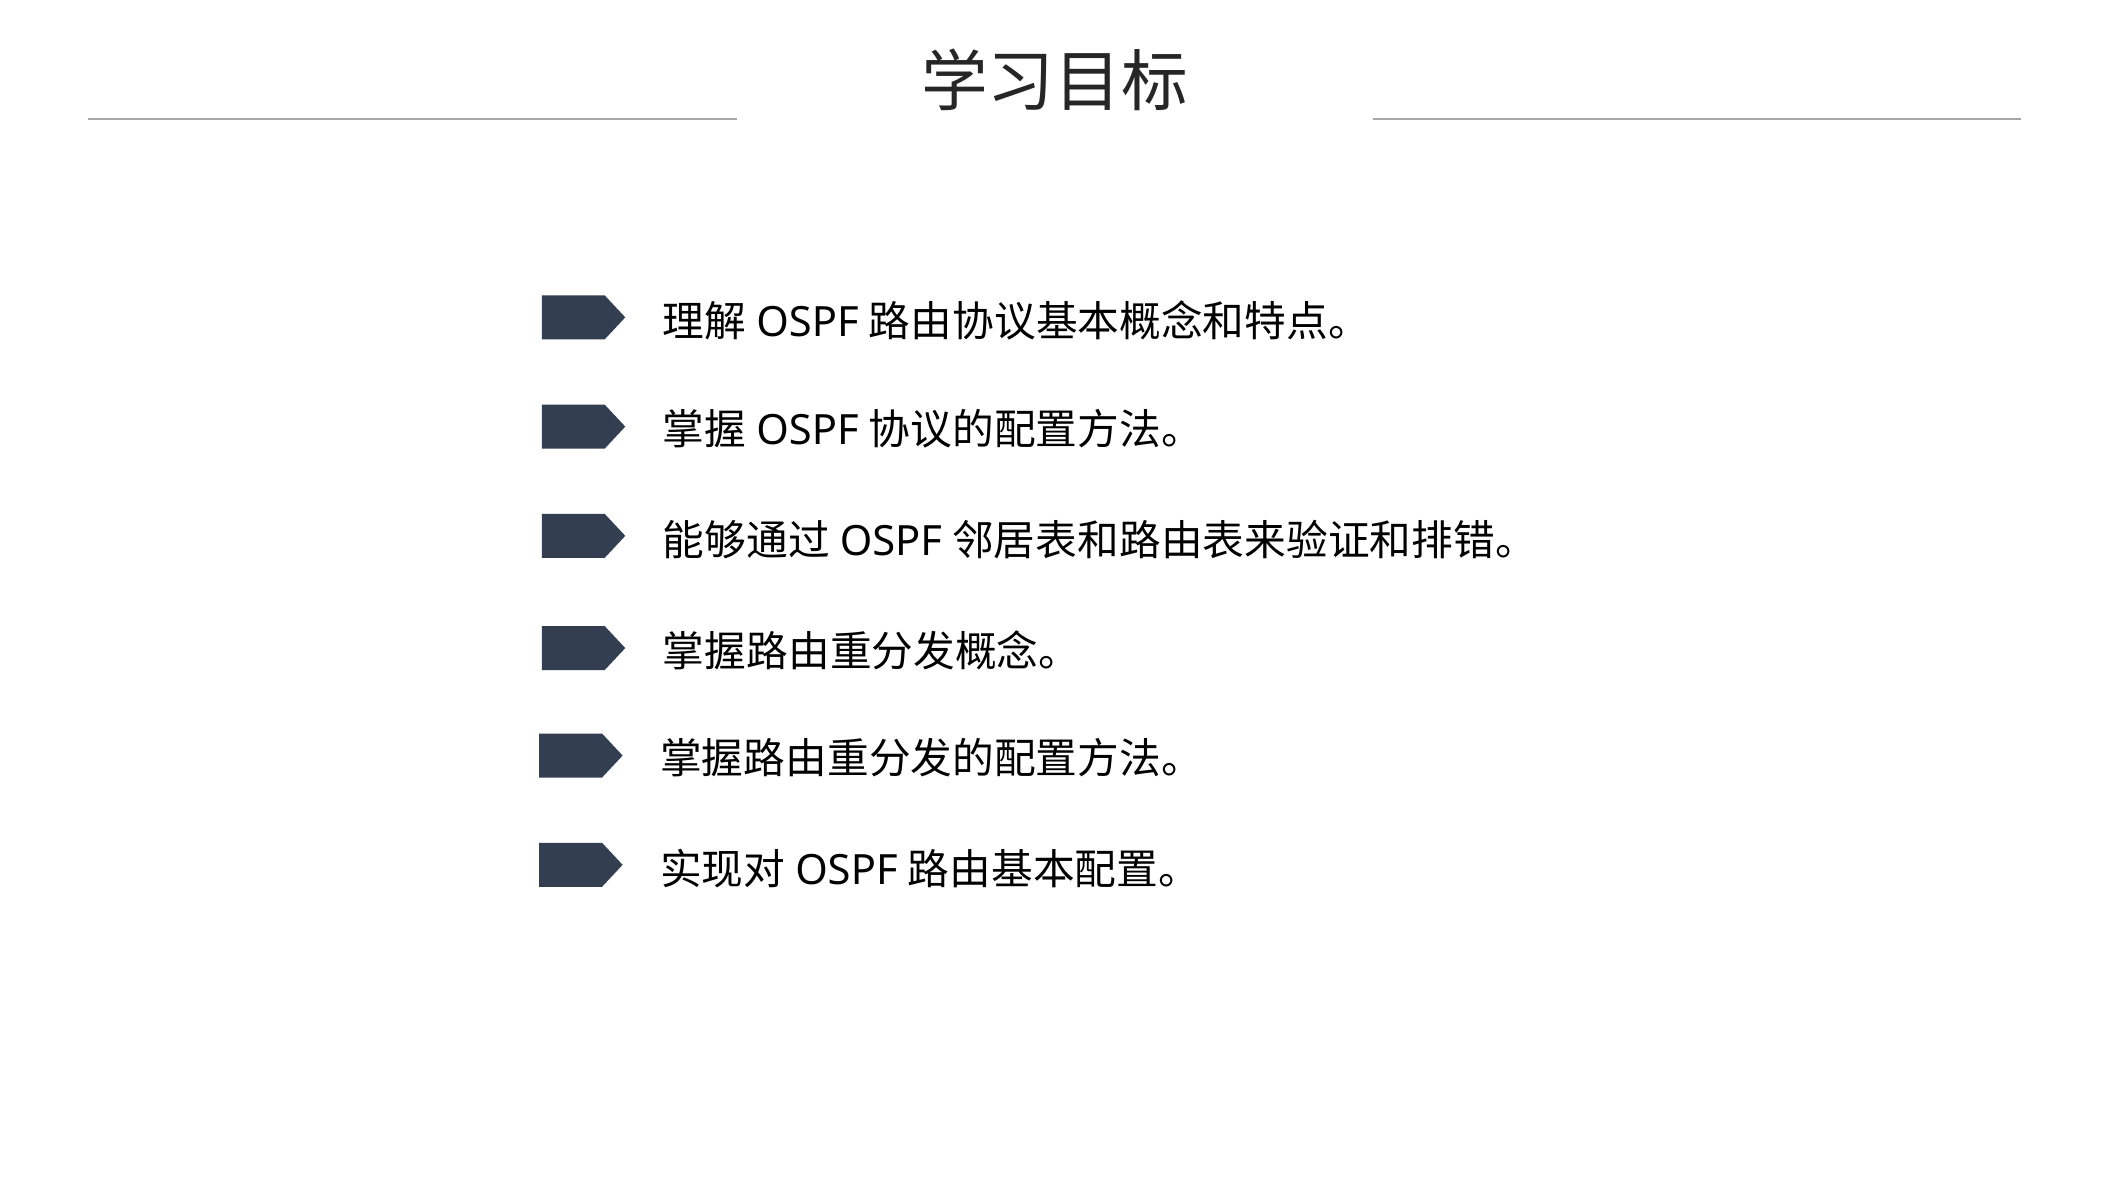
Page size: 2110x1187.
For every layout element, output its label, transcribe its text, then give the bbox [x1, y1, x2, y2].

text_box 能够通过OSPF邻居表和路由表来验证和排错。 [648, 506, 1601, 571]
text_box 掌握路由重分发概念。 [648, 617, 1706, 682]
text_box 实现对OSPF路由基本配置。 [645, 835, 1599, 900]
text_box [539, 842, 623, 887]
text_box [541, 626, 626, 671]
text_box 掌握OSPF协议的配置方法。 [648, 395, 1357, 461]
text_box [541, 295, 626, 340]
text_box 理解OSPF路由协议基本概念和特点。 [648, 287, 1523, 352]
text_box [541, 513, 626, 558]
text_box 学习目标 [730, 38, 1379, 119]
text_box [539, 733, 623, 778]
text_box [541, 404, 626, 449]
text_box 掌握路由重分发的配置方法。 [645, 724, 1354, 789]
